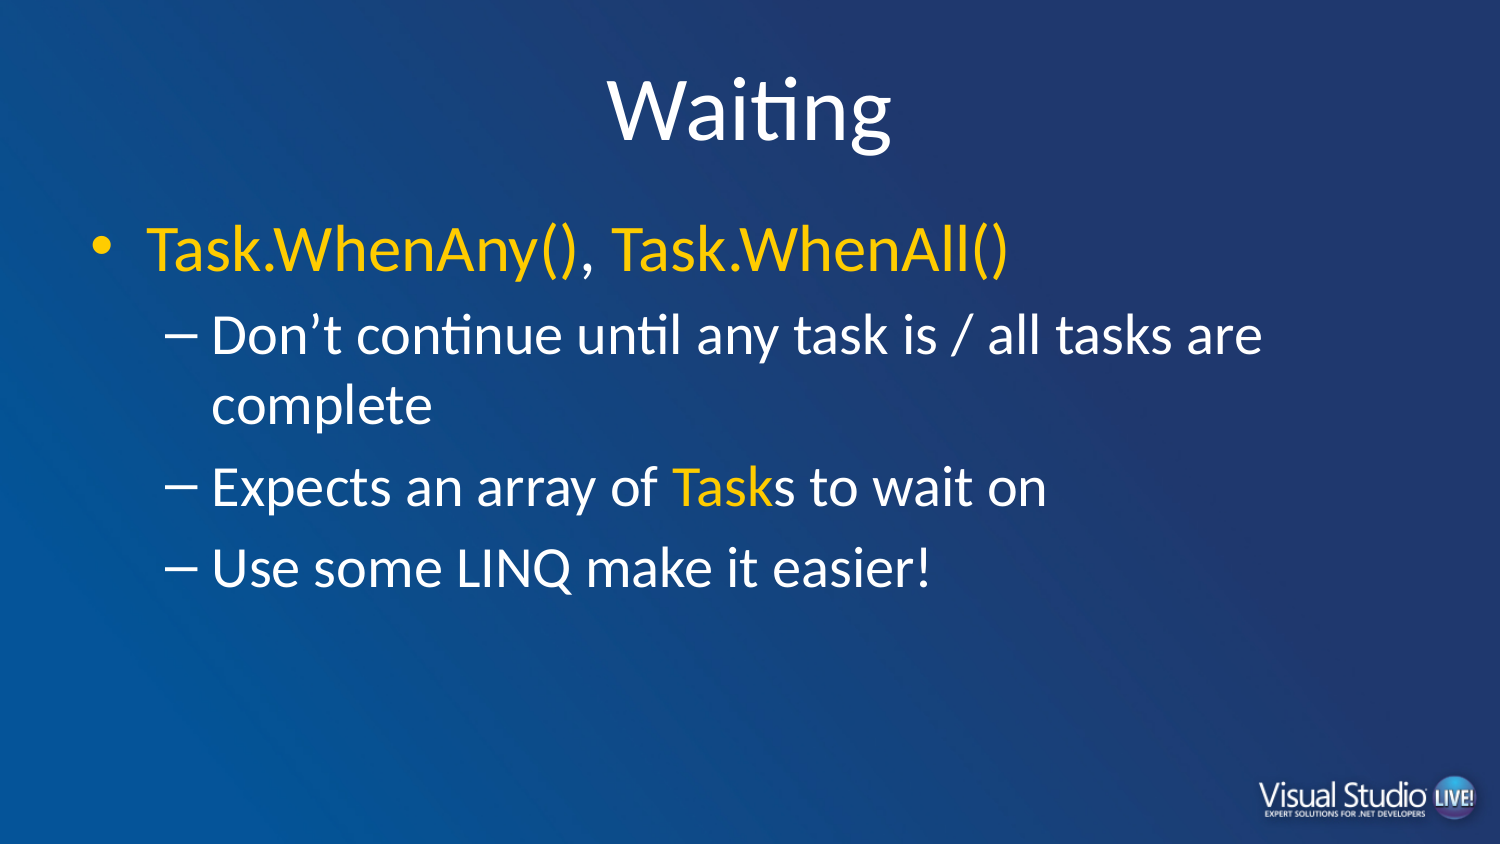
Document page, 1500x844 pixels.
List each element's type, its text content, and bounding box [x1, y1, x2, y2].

picture [0, 0, 1500, 844]
title Waiting [75, 33, 1425, 175]
list Task.WhenAny(), Task.WhenAll() Don’t continue until any task is / all tasks are complete Expects an array of Tasks to wait on Use some LINQ make it easier! [75, 196, 1425, 754]
